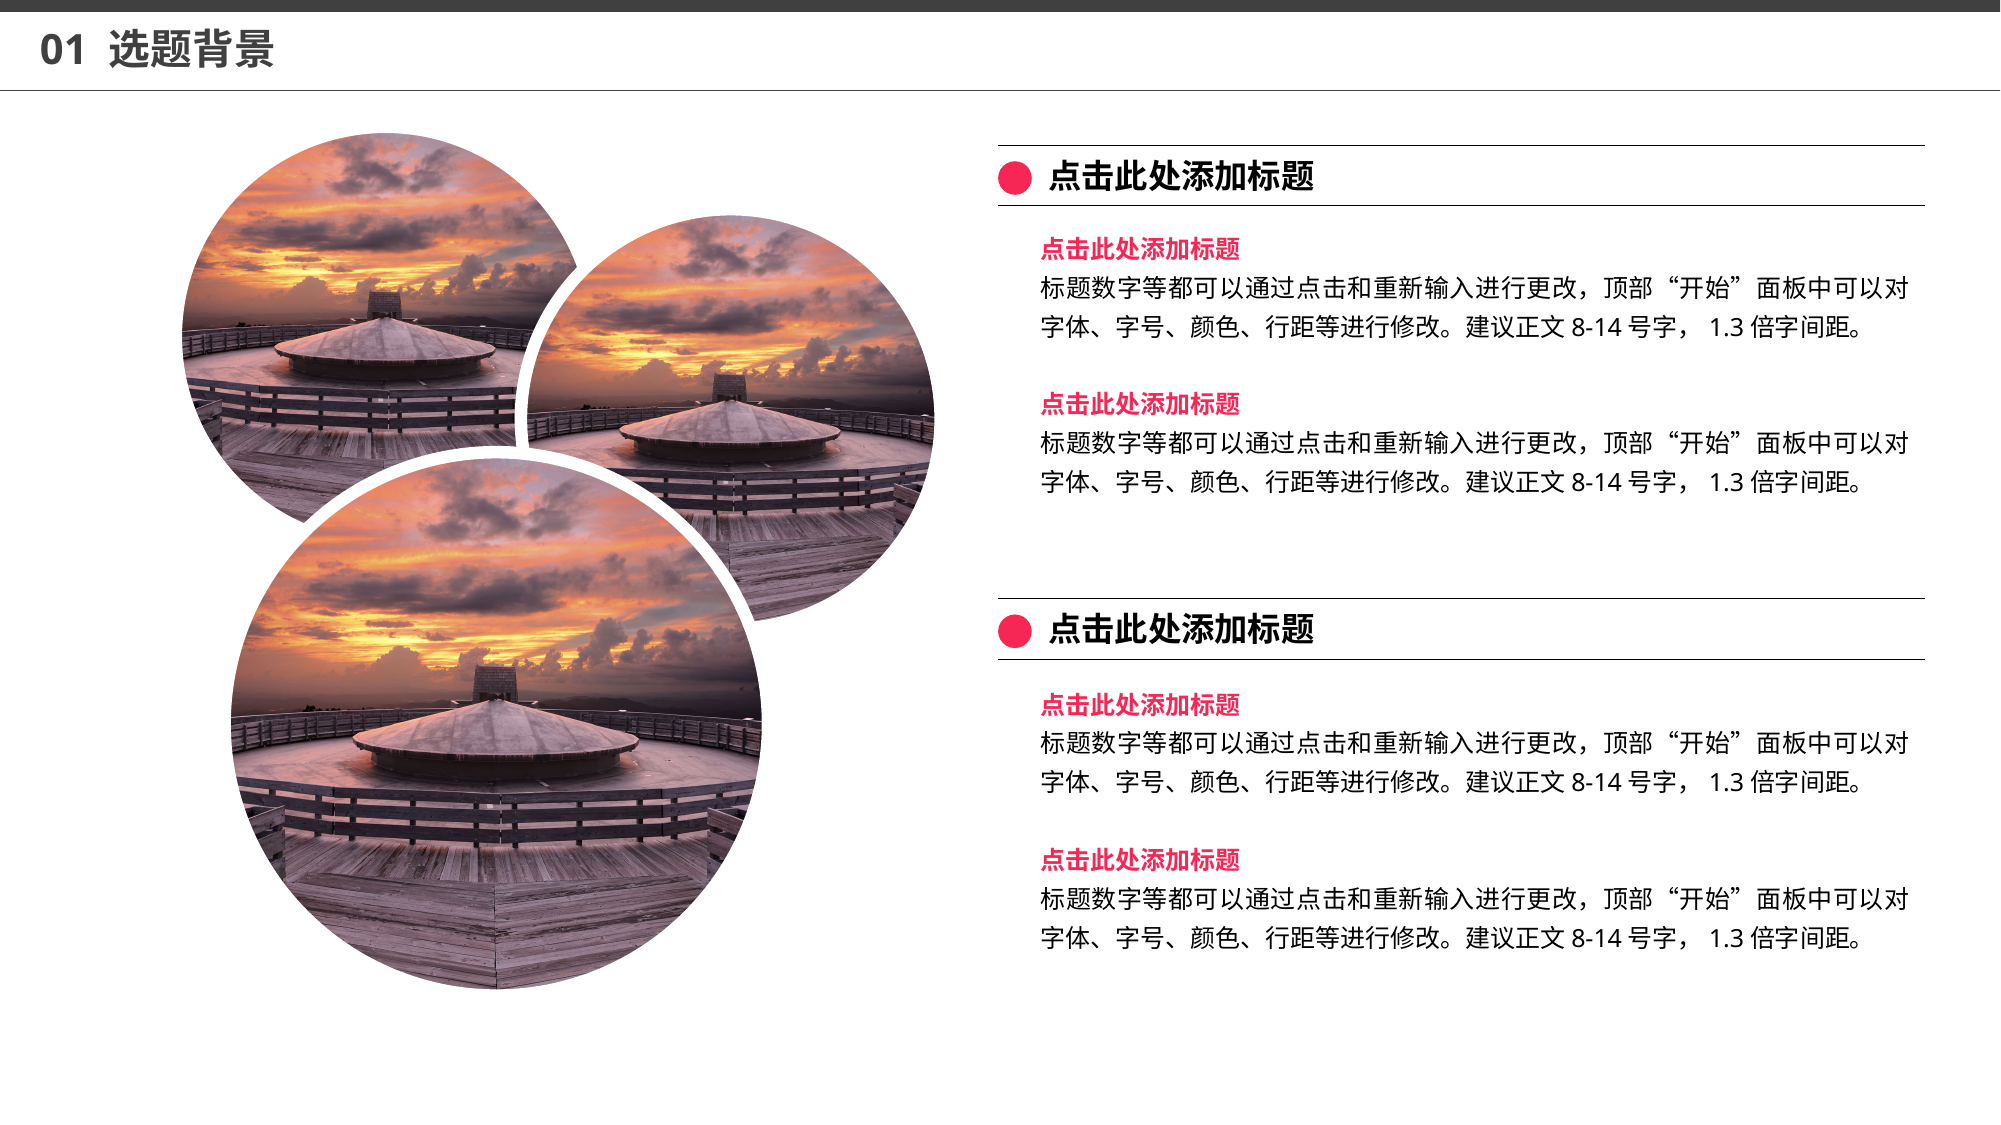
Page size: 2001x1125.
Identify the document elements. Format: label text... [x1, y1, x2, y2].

list 01 选题背景 [24, 21, 919, 81]
text_box 点击此处添加标题 标题数字等都可以通过点击和重新输入进行更改，顶部“开始”面板中可以对字体、字号、颜色、行距等进行修改。建议正文8-14号字，1.3倍字间距。 点击此处添加标题 标题数字等都可以通过点击和重新输入进行更改，顶部“开始”面板中可以对字体、字号、颜色、行距等进行修改。建议正文8-14号字，1.3倍字间距。 [1025, 672, 1926, 960]
text_box 点击此处添加标题 标题数字等都可以通过点击和重新输入进行更改，顶部“开始”面板中可以对字体、字号、颜色、行距等进行修改。建议正文8-14号字，1.3倍字间距。 点击此处添加标题 标题数字等都可以通过点击和重新输入进行更改，顶部“开始”面板中可以对字体、字号、颜色、行距等进行修改。建议正文8-14号字，1.3倍字间距。 [1025, 216, 1926, 505]
text_box [998, 614, 1032, 649]
text_box 点击此处添加标题 [1033, 147, 1330, 203]
text_box 点击此处添加标题 [1033, 600, 1330, 656]
text_box [998, 161, 1032, 195]
picture [175, 126, 941, 996]
